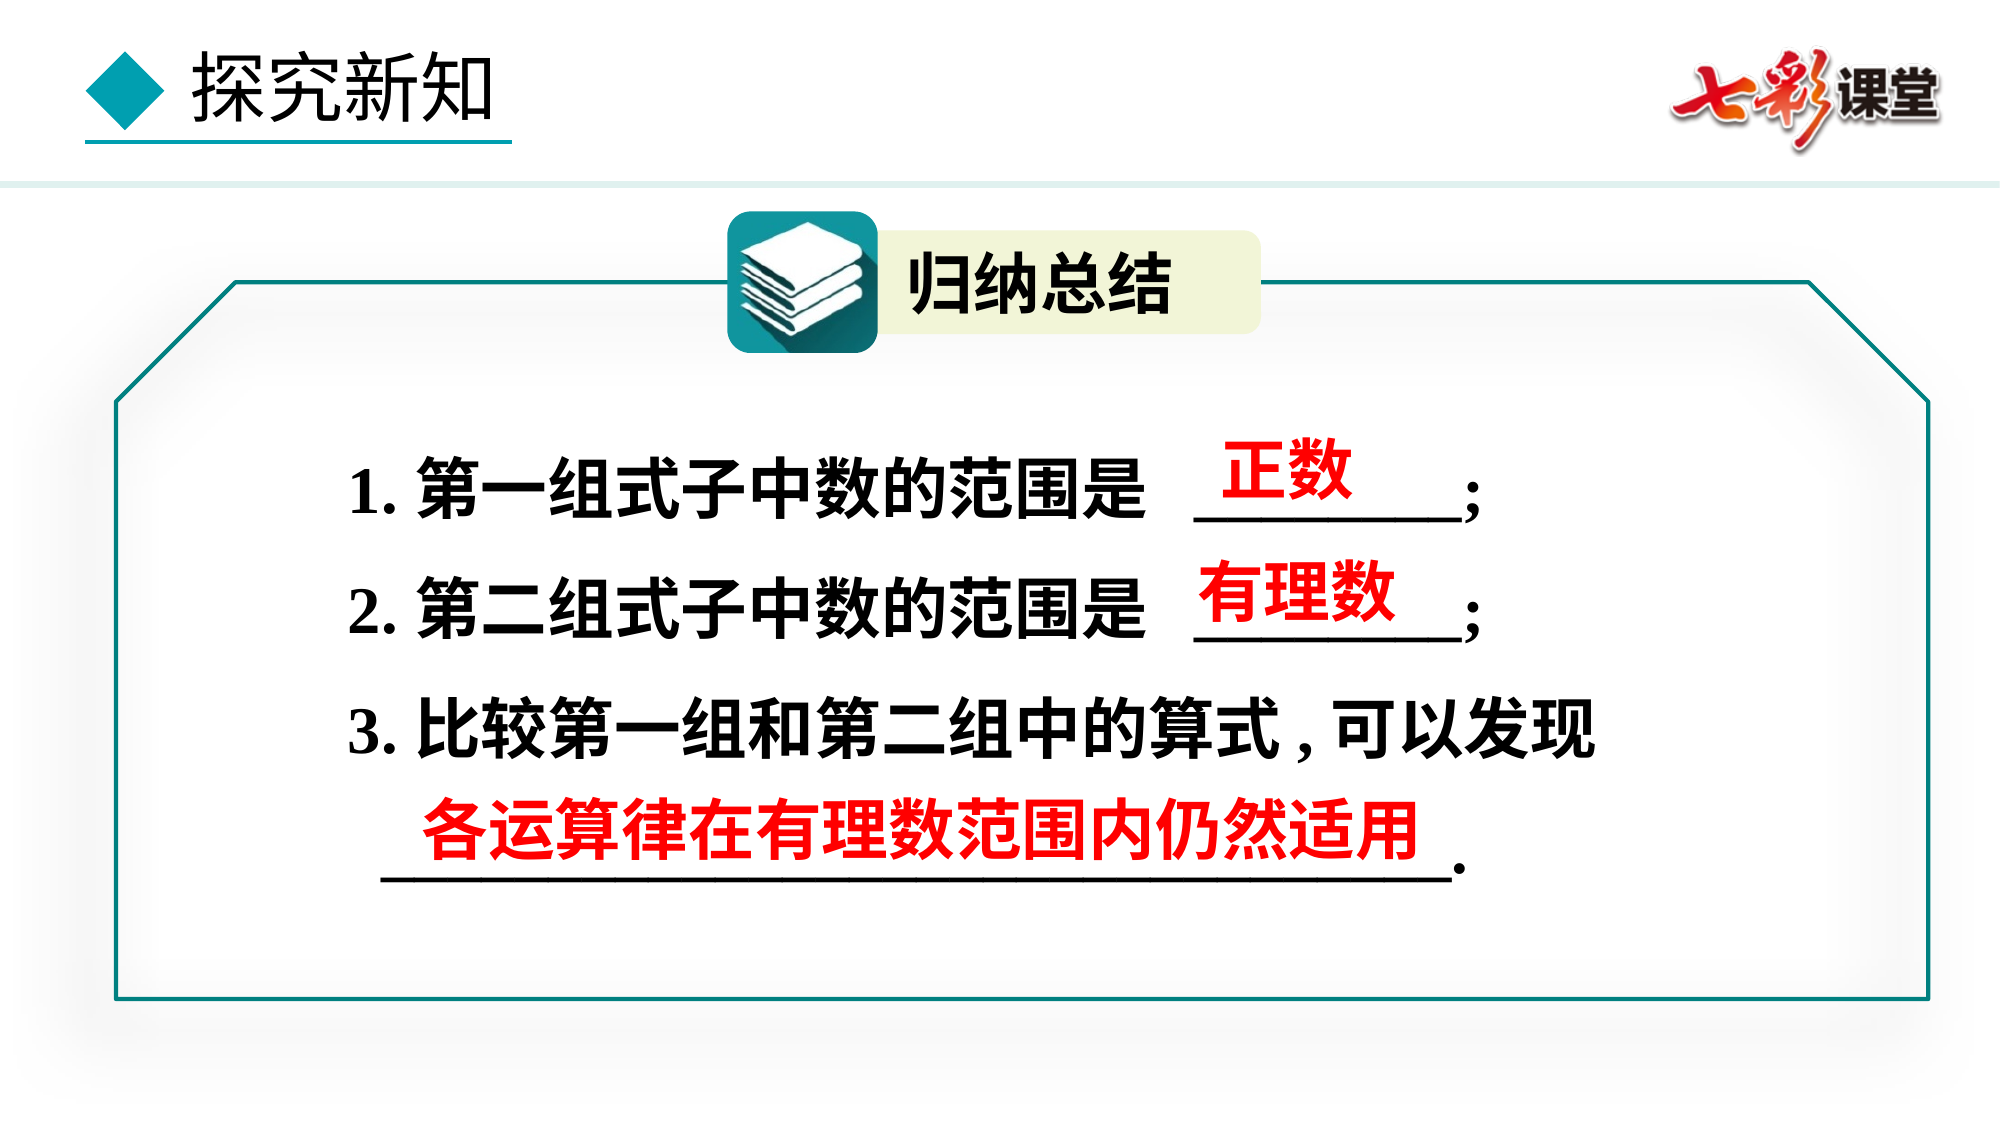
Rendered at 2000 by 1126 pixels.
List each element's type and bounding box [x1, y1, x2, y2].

picture [1666, 42, 1948, 157]
text_box [115, 211, 1929, 1000]
